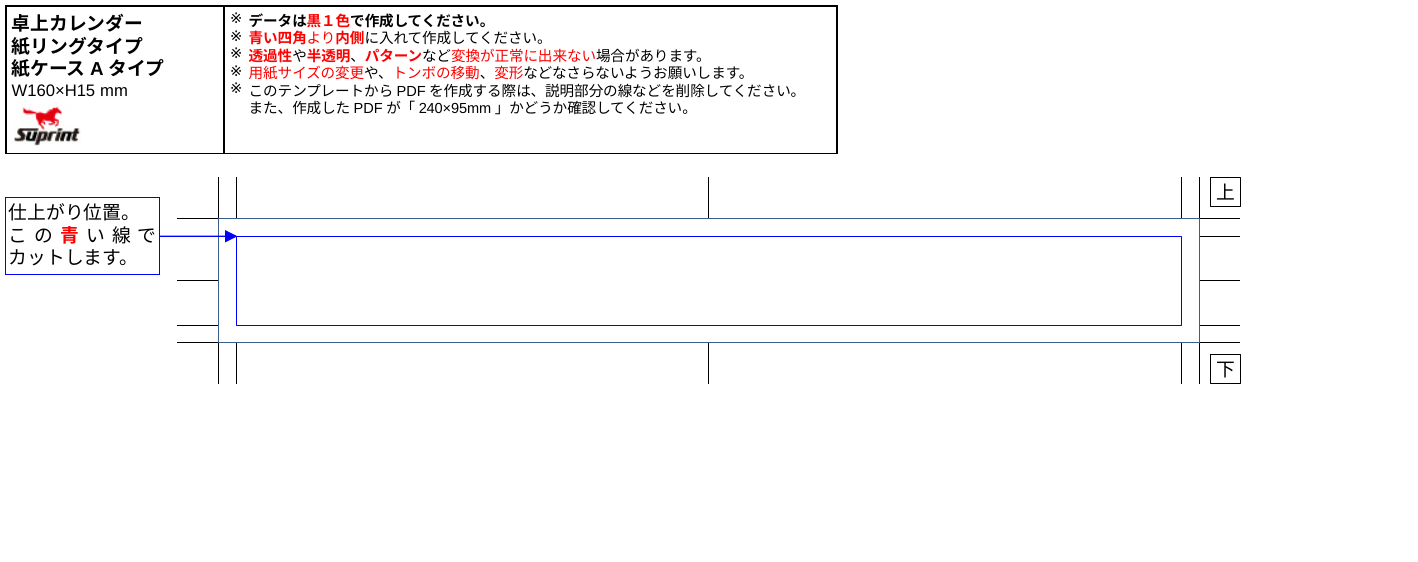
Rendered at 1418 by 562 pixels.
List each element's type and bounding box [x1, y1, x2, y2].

picture [11, 103, 83, 149]
